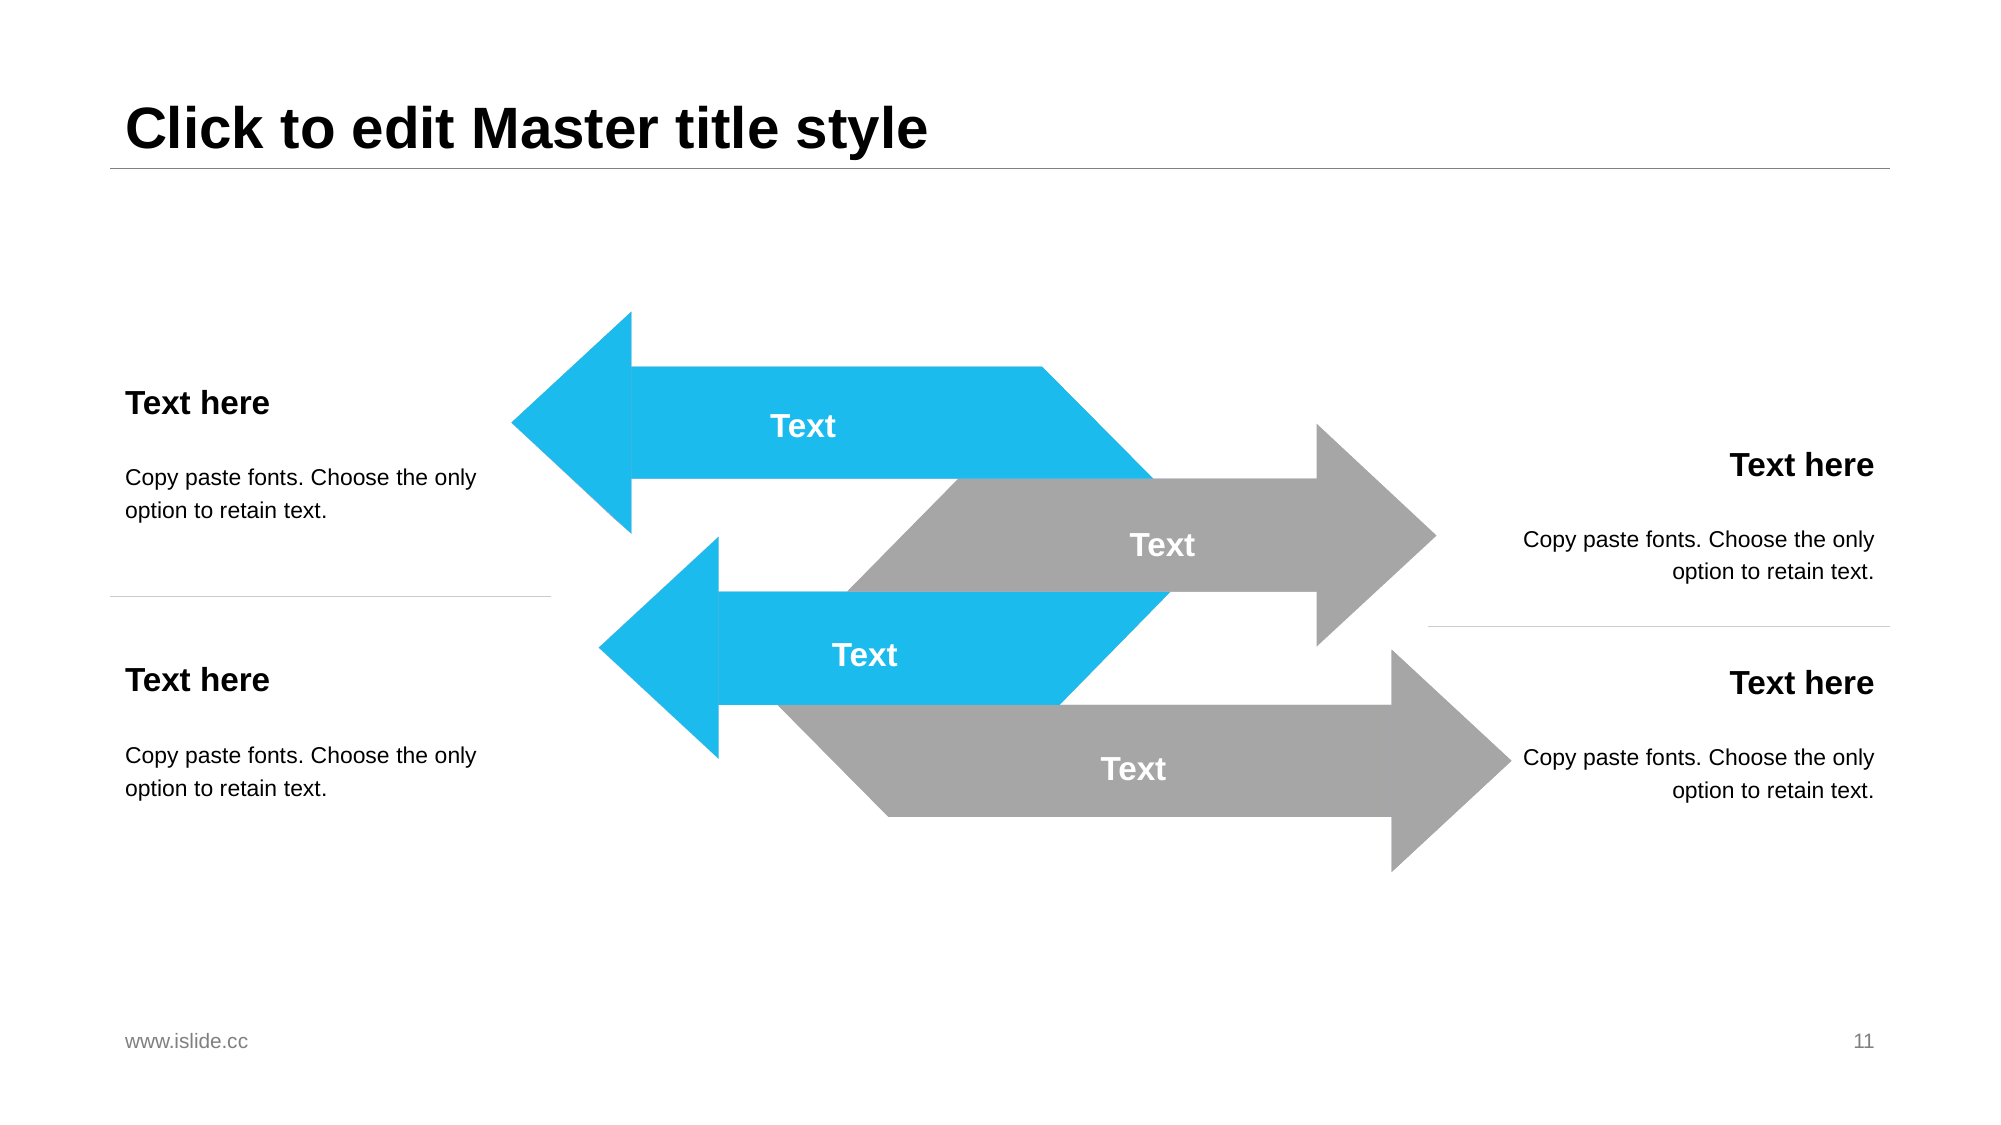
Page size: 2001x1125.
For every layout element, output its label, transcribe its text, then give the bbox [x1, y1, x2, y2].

title Click to edit Master title style [109, 0, 1890, 169]
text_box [110, 311, 1890, 872]
slide_number 11 [1412, 1023, 1890, 1058]
footer www.islide.cc [109, 1023, 790, 1058]
